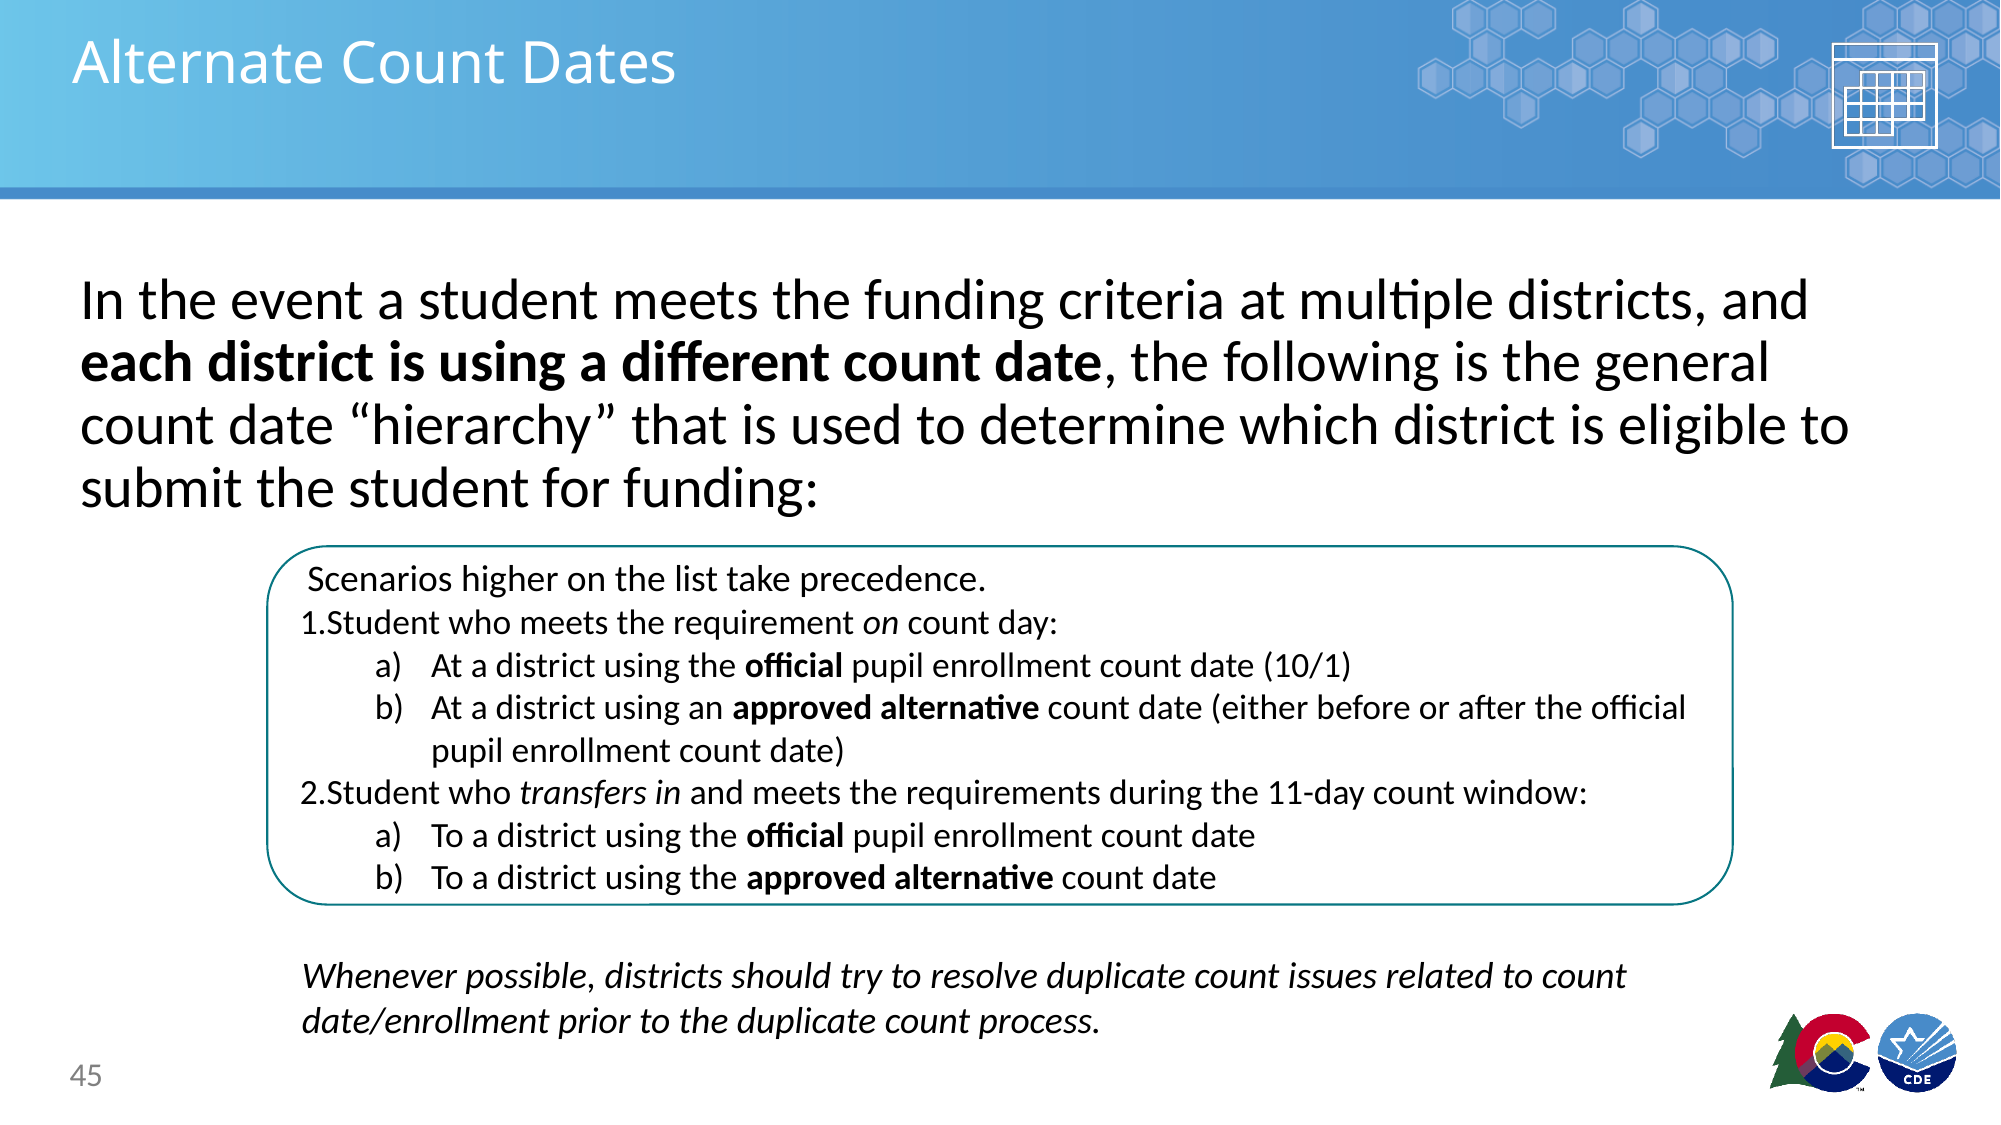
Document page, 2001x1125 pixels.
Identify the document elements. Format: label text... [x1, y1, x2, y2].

title Alternate Count Dates [72, 33, 1396, 182]
text_box Scenarios higher on the list take precedence. Student who meets the requirement on count day: At a district using the official pupil enrollment count date (10/1) At a district using an approved alternative count date (either before or after the official pupil enrollment count date) Student who transfers in and meets the requirements during the 11-day count window: To a district using the official pupil enrollment count date To a district using the approved alternative count date [266, 545, 1734, 906]
slide_number 45 [54, 1042, 505, 1103]
list In the event a student meets the funding criteria at multiple districts, and each district is using a different count date, the following is the general count date “hierarchy” that is used to determine which district is eligible to submit the student for funding: [72, 268, 1877, 628]
picture [0, 0, 2000, 200]
picture [1768, 1012, 1957, 1093]
text_box Whenever possible, districts should try to resolve duplicate count issues related to count date/enrollment prior to the duplicate count process. [279, 943, 1688, 1049]
